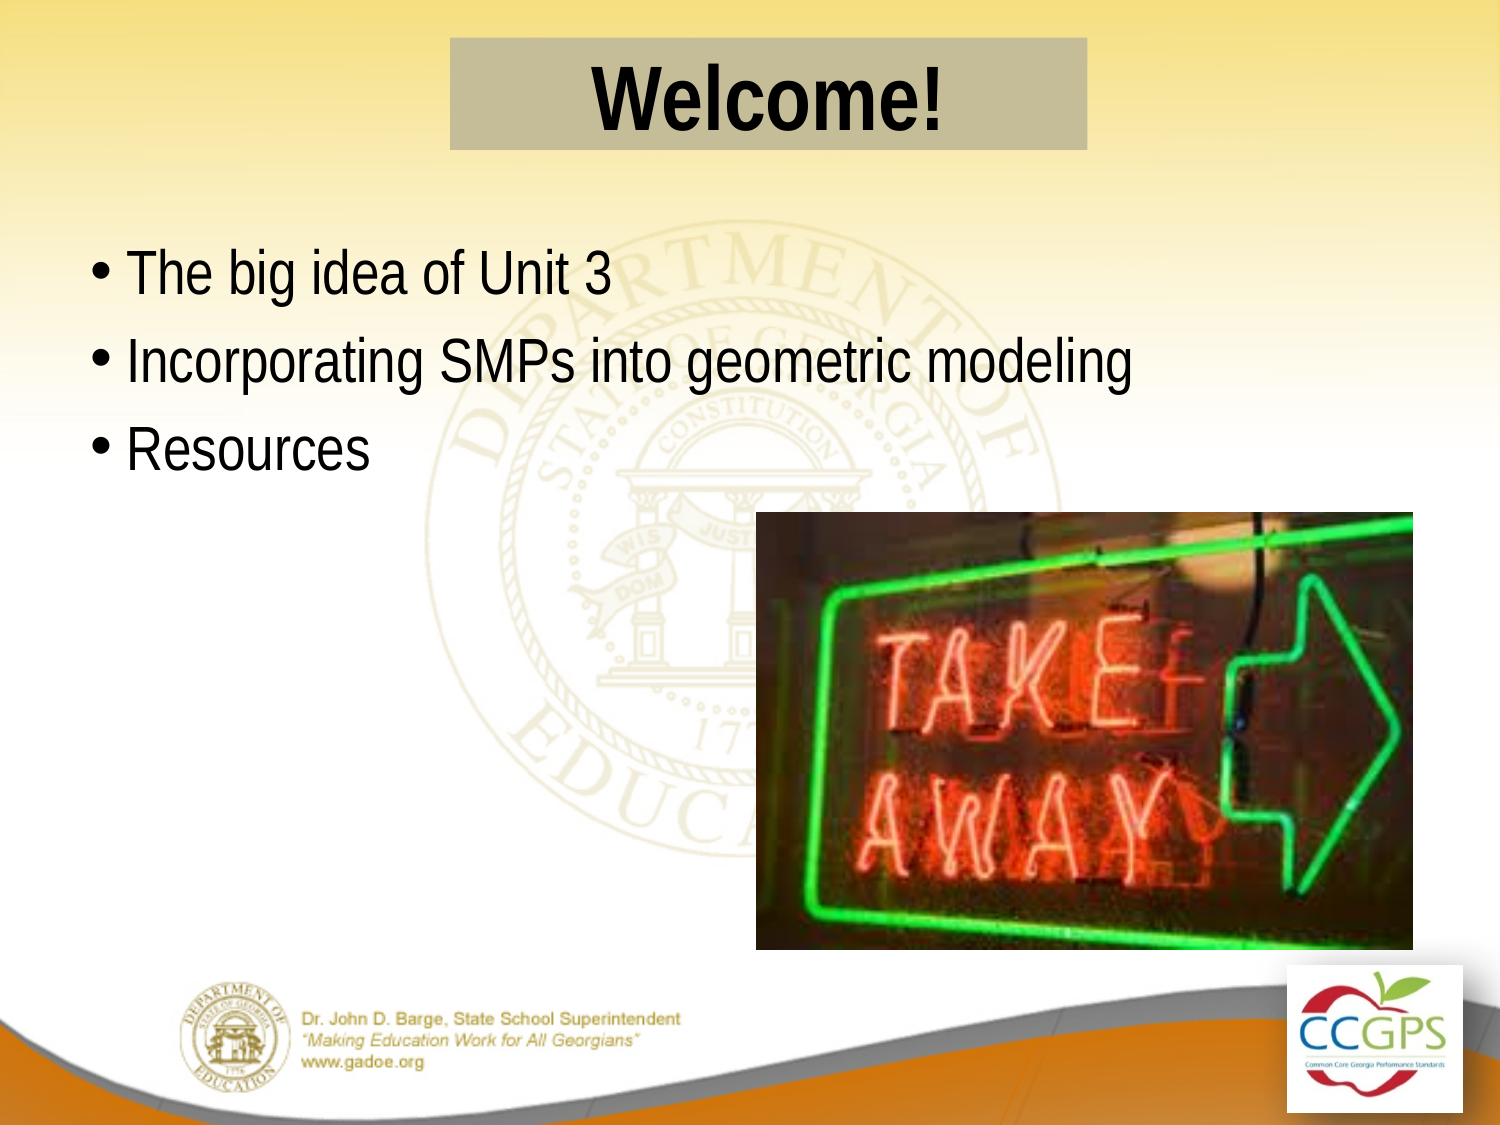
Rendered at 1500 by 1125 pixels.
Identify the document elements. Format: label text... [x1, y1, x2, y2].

subtitle The big idea of Unit 3 Incorporating SMPs into geometric modeling Resources [0, 224, 1463, 613]
title Welcome! [449, 37, 1088, 151]
picture [0, 0, 1500, 1125]
